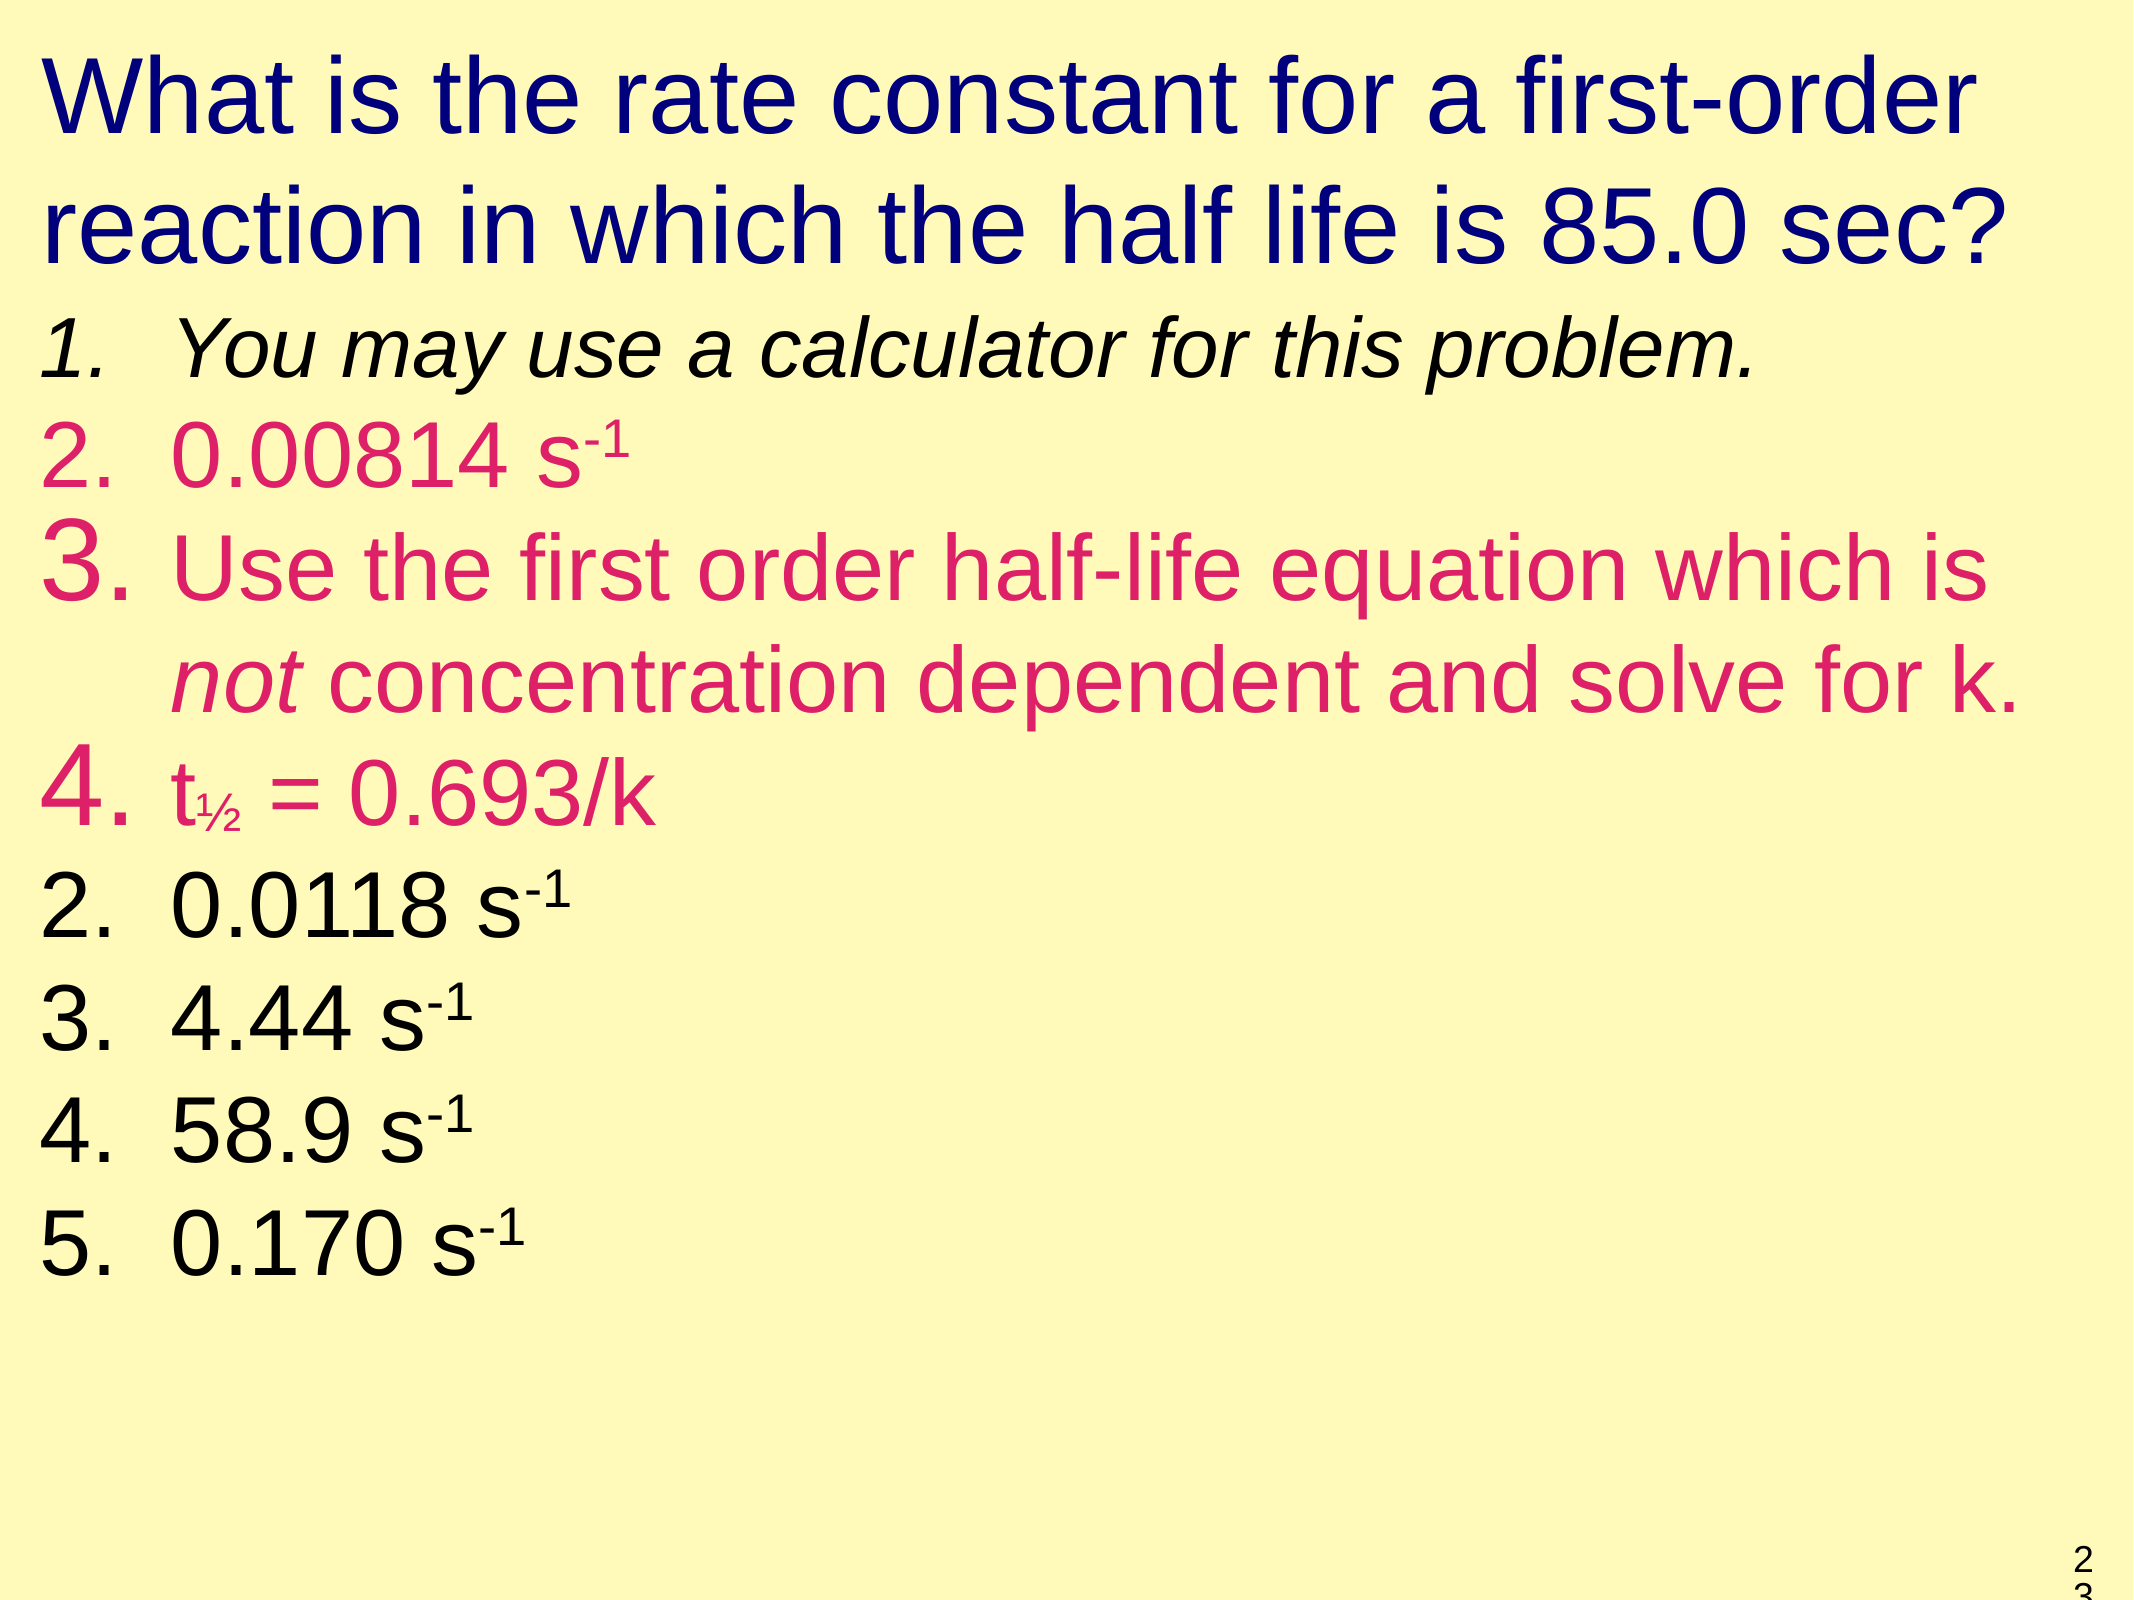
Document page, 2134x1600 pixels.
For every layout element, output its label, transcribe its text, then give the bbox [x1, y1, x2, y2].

list You may use a calculator for this problem. 0.00814 s-1 Use the first order half-life equation which is not concentration dependent and solve for k. t½ = 0.693/k 0.0118 s-1 4.44 s-1 58.9 s-1 0.170 s-1 [30, 282, 2118, 1586]
title What is the rate constant for a first-order reaction in which the half life is 85.0 sec? [32, 16, 2113, 282]
